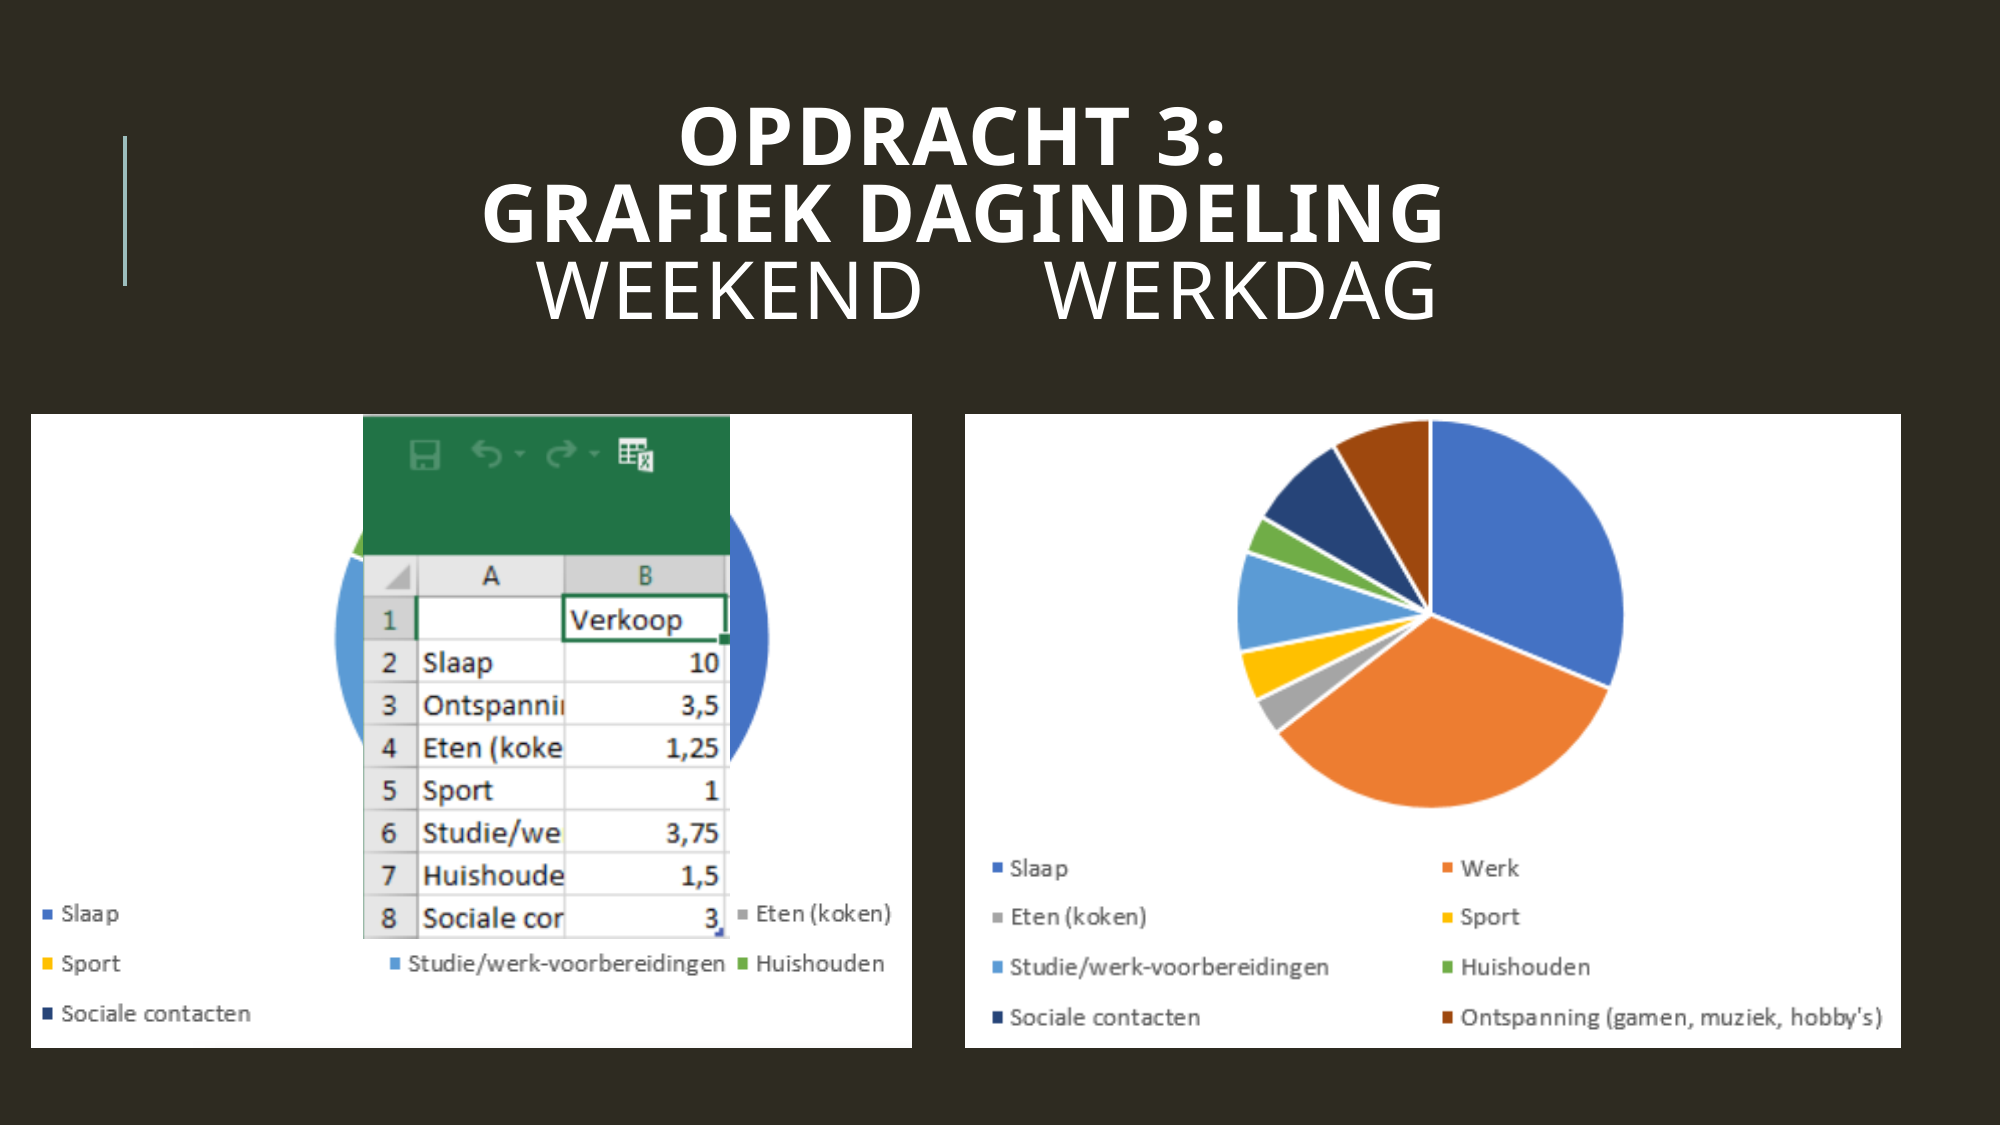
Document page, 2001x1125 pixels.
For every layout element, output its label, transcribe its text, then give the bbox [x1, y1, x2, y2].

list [964, 414, 1902, 1048]
title Opdracht 3: Grafiek dagindeling Weekend WErkdag [168, 96, 1763, 342]
picture [30, 414, 912, 1048]
